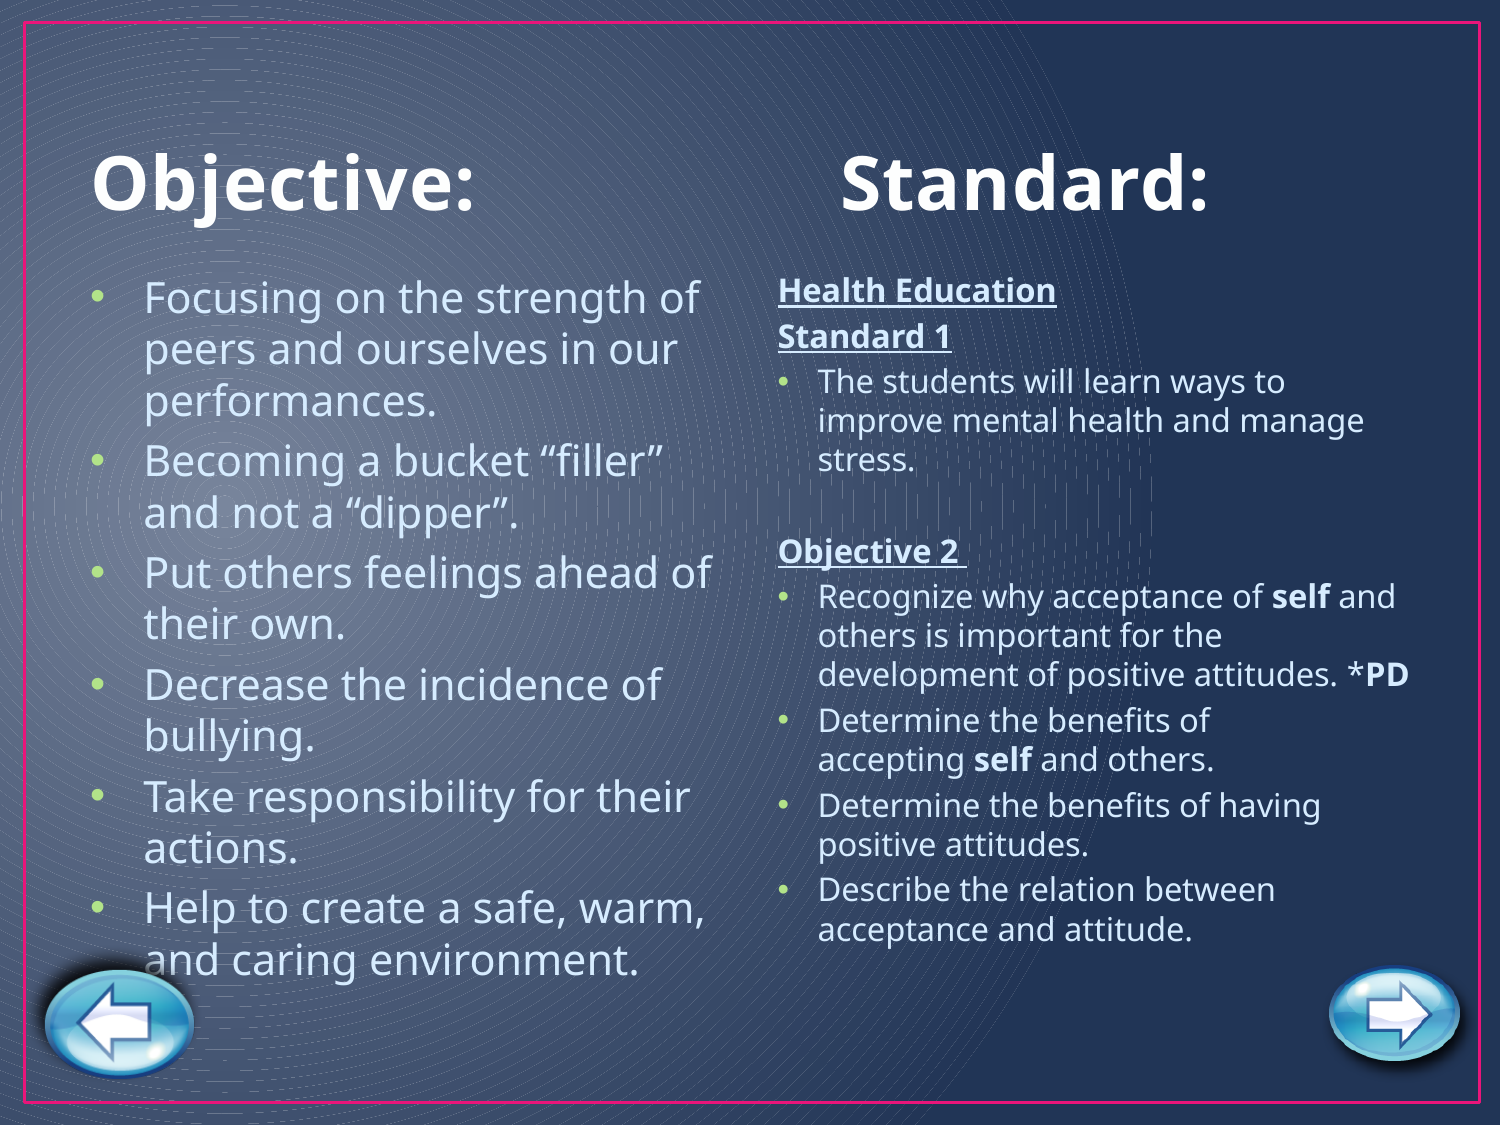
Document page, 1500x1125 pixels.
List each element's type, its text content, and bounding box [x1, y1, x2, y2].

list Focusing on the strength of peers and ourselves in our performances. Becoming a bucket “filler” and not a “dipper”. Put others feelings ahead of their own. Decrease the incidence of bullying. Take responsibility for their actions. Help to create a safe, warm, and caring environment. [75, 262, 738, 1005]
picture [1312, 930, 1477, 1095]
picture [24, 930, 213, 1119]
list Health Education Standard 1 The students will learn ways to improve mental health and manage stress. Objective 2 Recognize why acceptance of self and others is important for the development of positive attitudes. *PD Determine the benefits of accepting self and others. Determine the benefits of having positive attitudes. Describe the relation between acceptance and attitude. [762, 262, 1425, 1005]
title Objective: Standard: [75, 45, 1425, 233]
